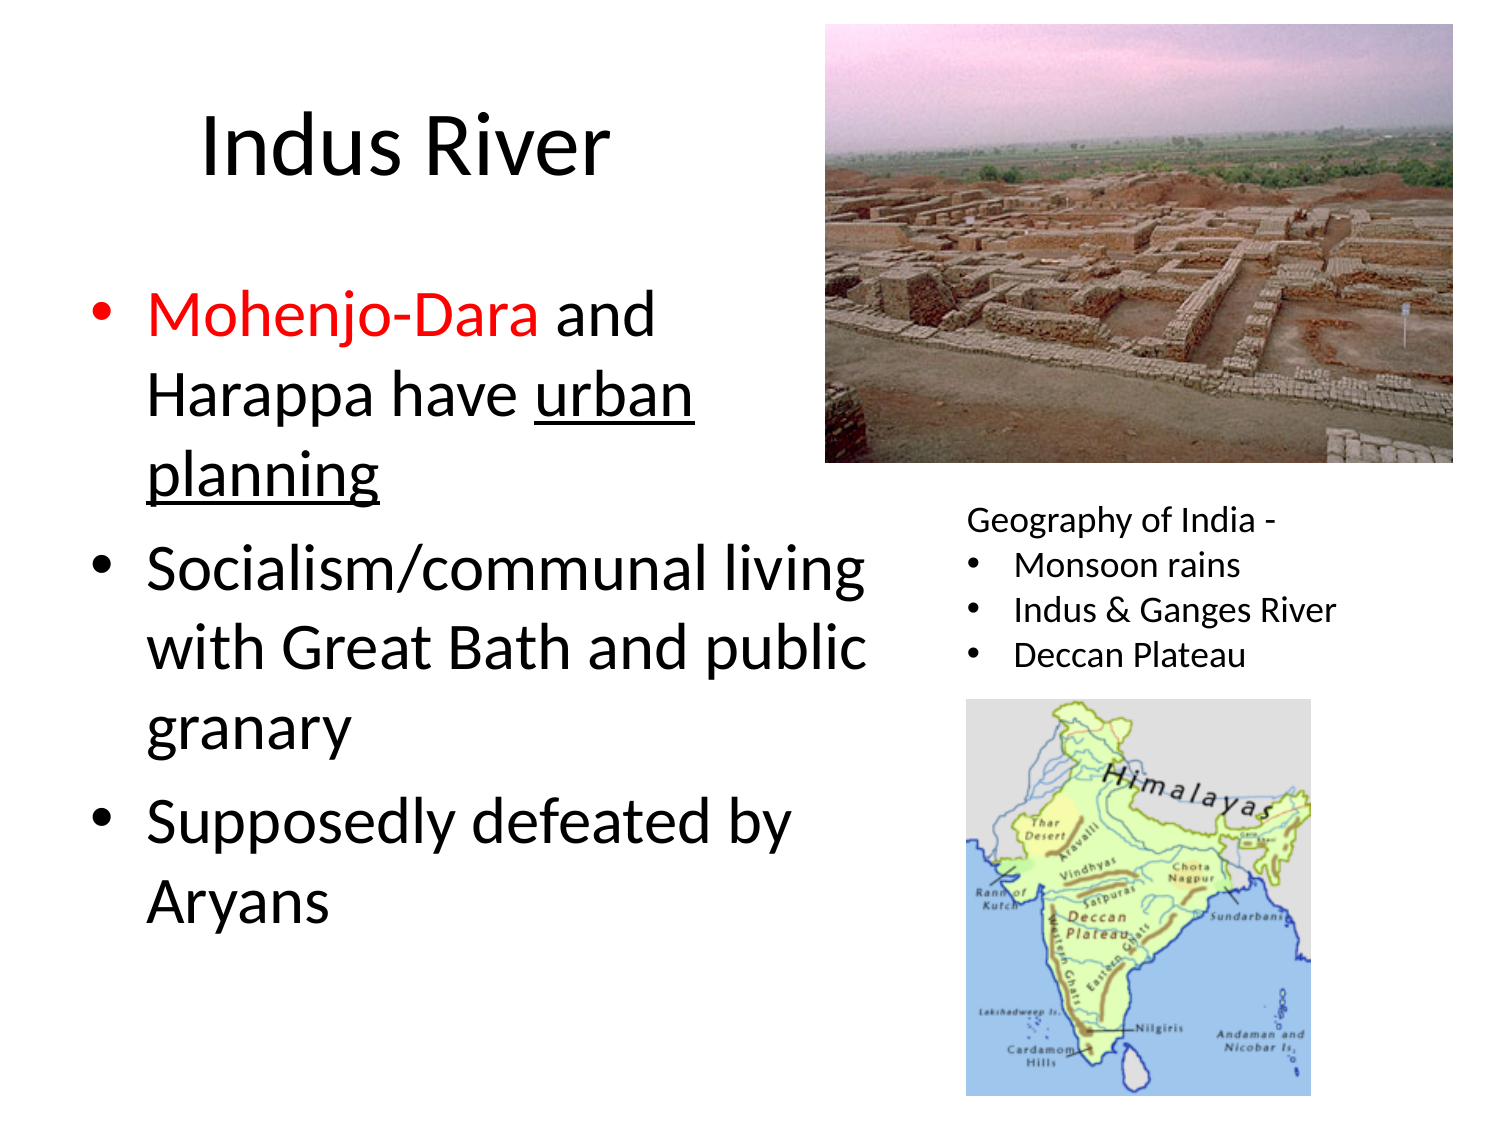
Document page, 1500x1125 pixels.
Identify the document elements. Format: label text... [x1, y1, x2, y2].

picture [966, 699, 1311, 1096]
text_box Geography of India - Monsoon rains Indus & Ganges River Deccan Plateau [952, 487, 1453, 683]
title Indus River [75, 45, 738, 233]
picture [824, 24, 1453, 463]
list Mohenjo-Dara and Harappa have urban planning Socialism/communal living with Great Bath and public granary Supposedly defeated by Aryans [75, 262, 888, 1005]
